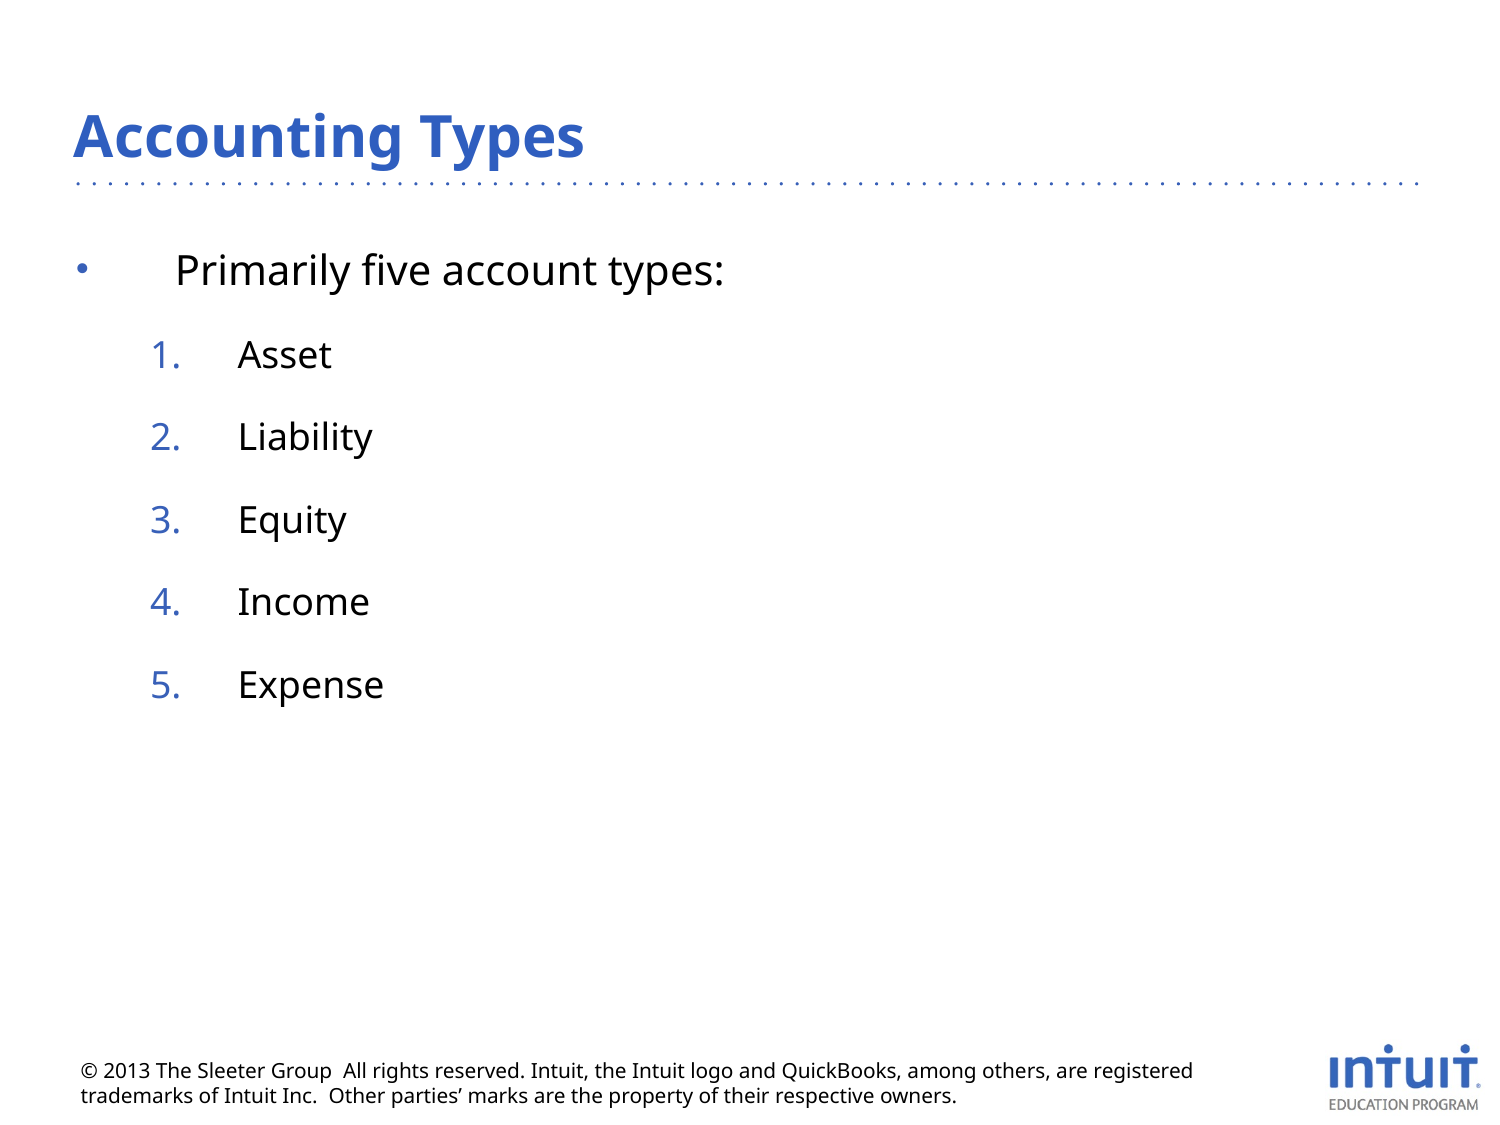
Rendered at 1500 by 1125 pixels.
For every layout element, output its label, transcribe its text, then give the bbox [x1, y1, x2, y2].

title Accounting Types [73, 62, 1424, 169]
list Primarily five account types: Asset Liability Equity Income Expense [75, 235, 1424, 1012]
picture [1325, 1039, 1485, 1116]
